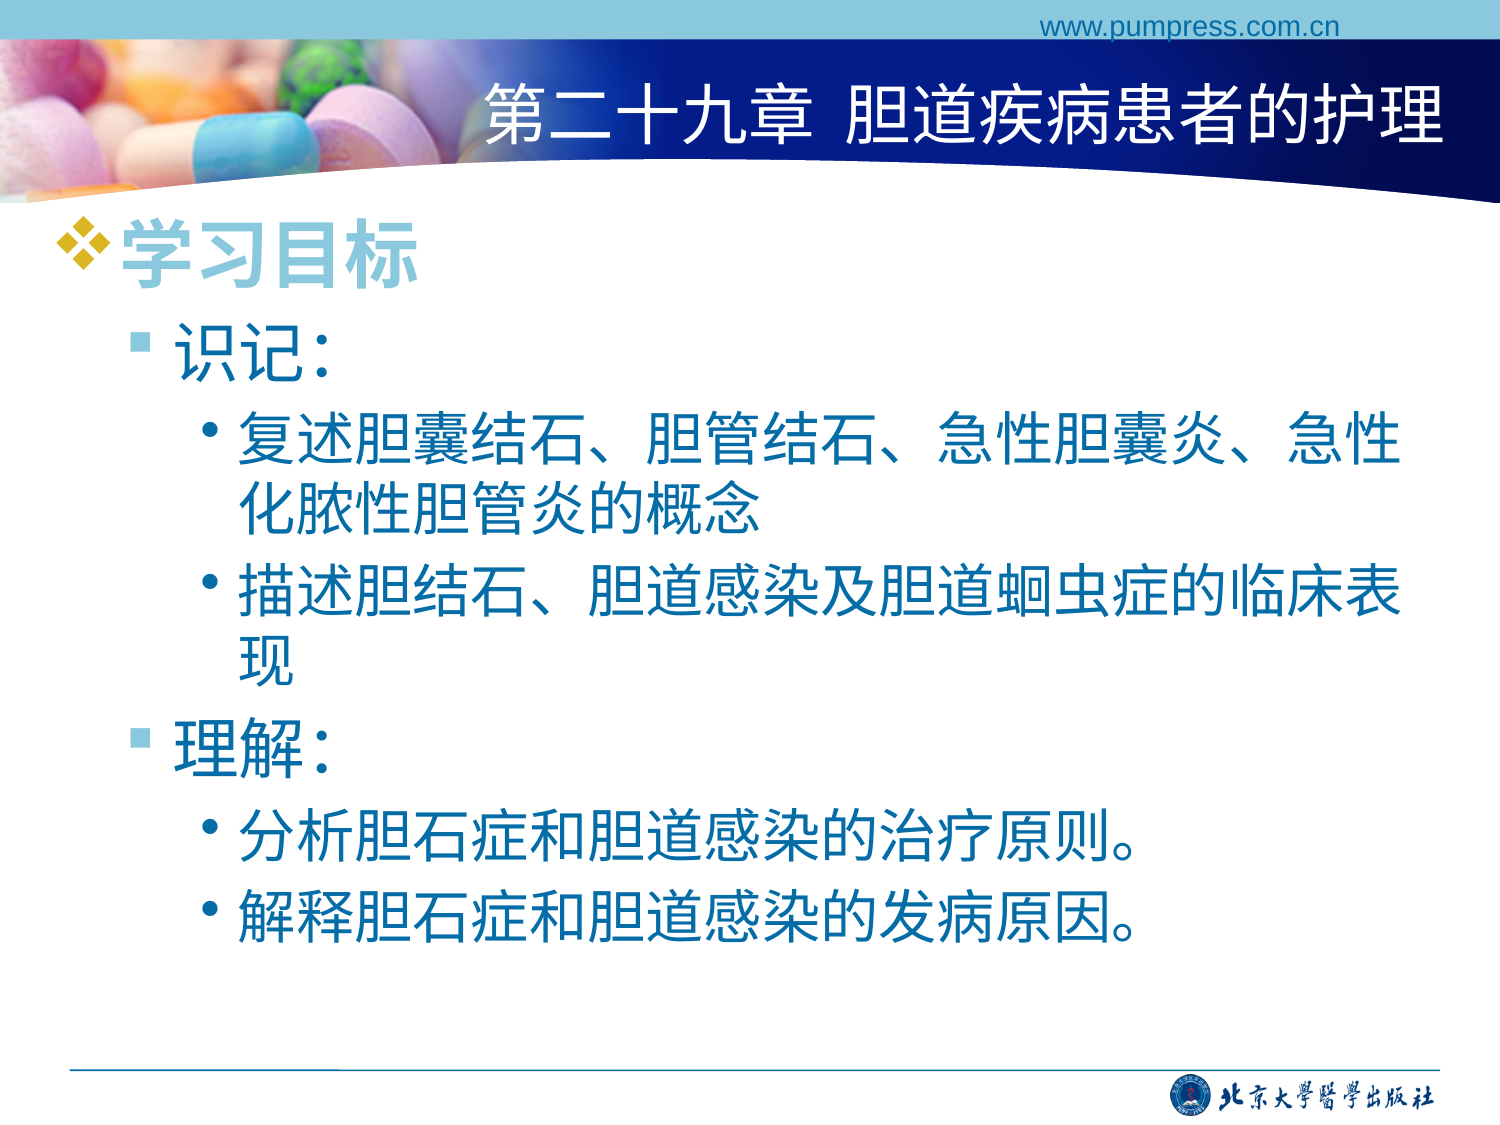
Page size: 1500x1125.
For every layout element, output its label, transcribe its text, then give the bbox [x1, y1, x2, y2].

list 学习目标 识记： 复述胆囊结石、胆管结石、急性胆囊炎、急性化脓性胆管炎的概念 描述胆结石、胆道感染及胆道蛔虫症的临床表现 理解： 分析胆石症和胆道感染的治疗原则。 解释胆石症和胆道感染的发病原因。 [35, 199, 1448, 1000]
picture [0, 40, 1500, 203]
title 第二十九章 胆道疾病患者的护理 [135, 66, 1461, 160]
picture [1170, 1074, 1436, 1118]
slide_number www.pumpress.com.cn [1025, 0, 1463, 38]
